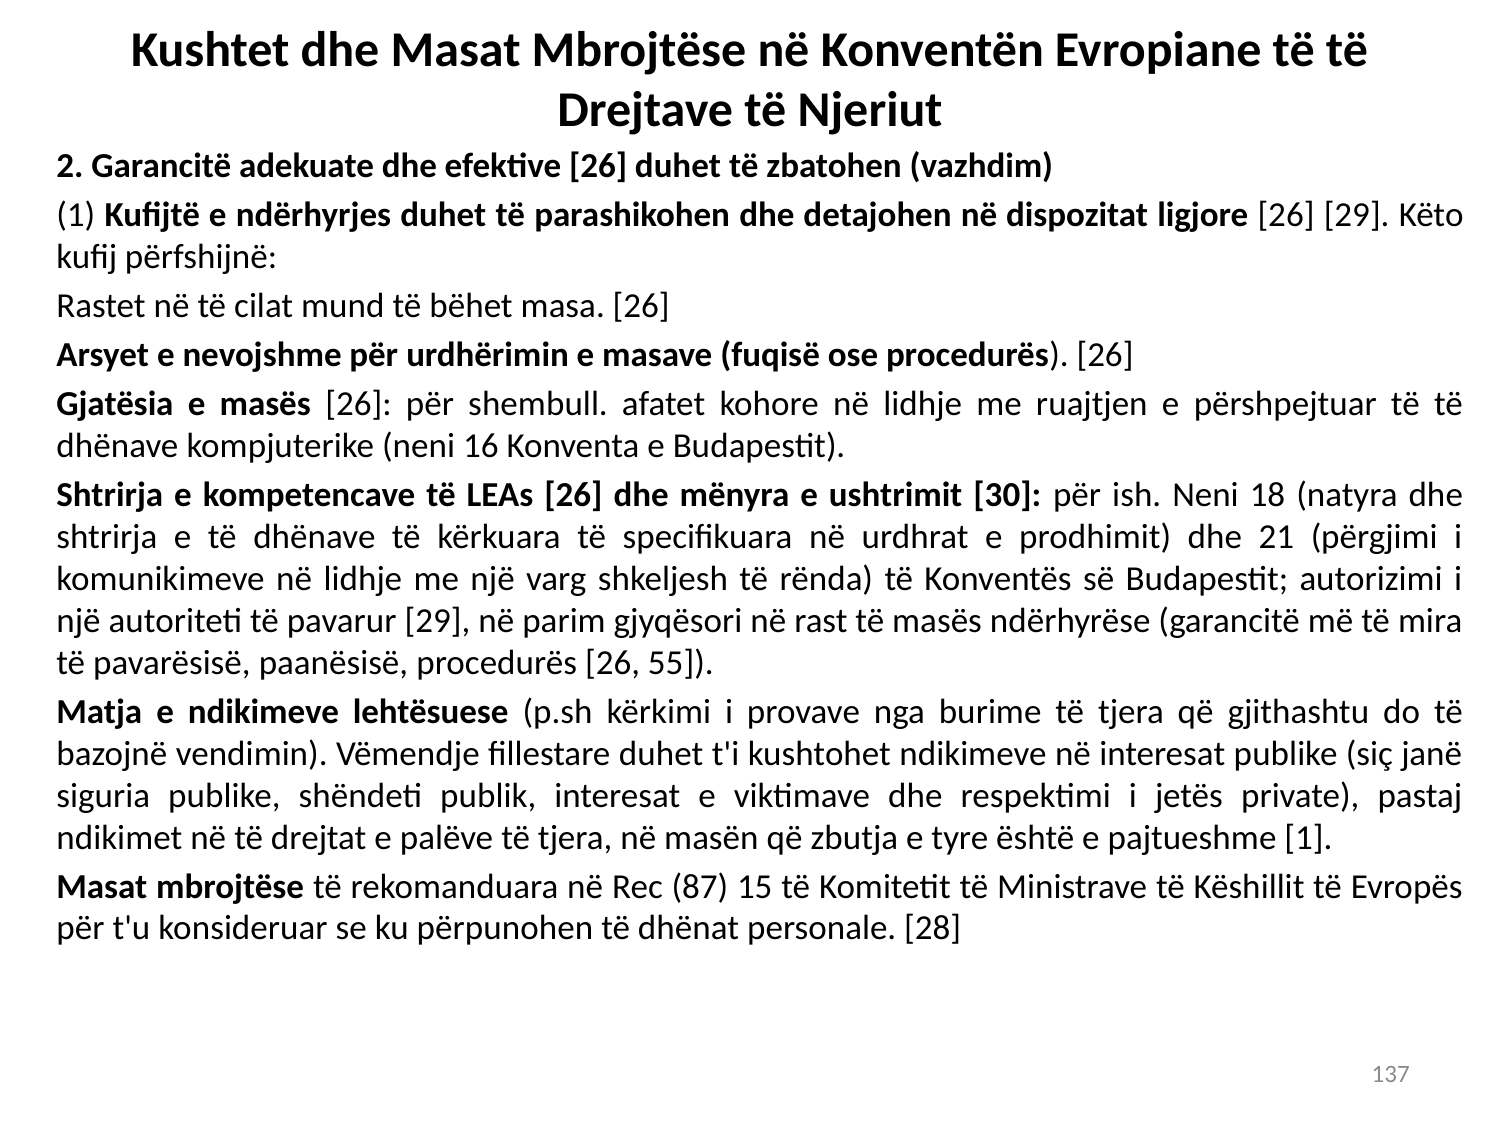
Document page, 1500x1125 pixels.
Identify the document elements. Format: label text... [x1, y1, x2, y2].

slide_number 137 [1074, 1042, 1425, 1103]
list 2. Garancitë adekuate dhe efektive [26] duhet të zbatohen (vazhdim) (1) Kufijtë e ndërhyrjes duhet të parashikohen dhe detajohen në dispozitat ligjore [26] [29]. Këto kufij përfshijnë: Rastet në të cilat mund të bëhet masa. [26] Arsyet e nevojshme për urdhërimin e masave (fuqisë ose procedurës). [26] Gjatësia e masës [26]: për shembull. afatet kohore në lidhje me ruajtjen e përshpejtuar të të dhënave kompjuterike (neni 16 Konventa e Budapestit). Shtrirja e kompetencave të LEAs [26] dhe mënyra e ushtrimit [30]: për ish. Neni 18 (natyra dhe shtrirja e të dhënave të kërkuara të specifikuara në urdhrat e prodhimit) dhe 21 (përgjimi i komunikimeve në lidhje me një varg shkeljesh të rënda) të Konventës së Budapestit; autorizimi i një autoriteti të pavarur [29], në parim gjyqësori në rast të masës ndërhyrëse (garancitë më të mira të pavarësisë, paanësisë, procedurës [26, 55]). Matja e ndikimeve lehtësuese (p.sh kërkimi i provave nga burime të tjera që gjithashtu do të bazojnë vendimin). Vëmendje fillestare duhet t'i kushtohet ndikimeve në interesat publike (siç janë siguria publike, shëndeti publik, interesat e viktimave dhe respektimi i jetës private), pastaj ndikimet në të drejtat e palëve të tjera, në masën që zbutja e tyre është e pajtueshme [1]. Masat mbrojtëse të rekomanduara në Rec (87) 15 të Komitetit të Ministrave të Këshillit të Evropës për t'u konsideruar se ku përpunohen të dhënat personale. [28] [17, 134, 1479, 1035]
title Kushtet dhe Masat Mbrojtëse në Konventën Evropiane të të Drejtave të Njeriut [74, 17, 1426, 136]
